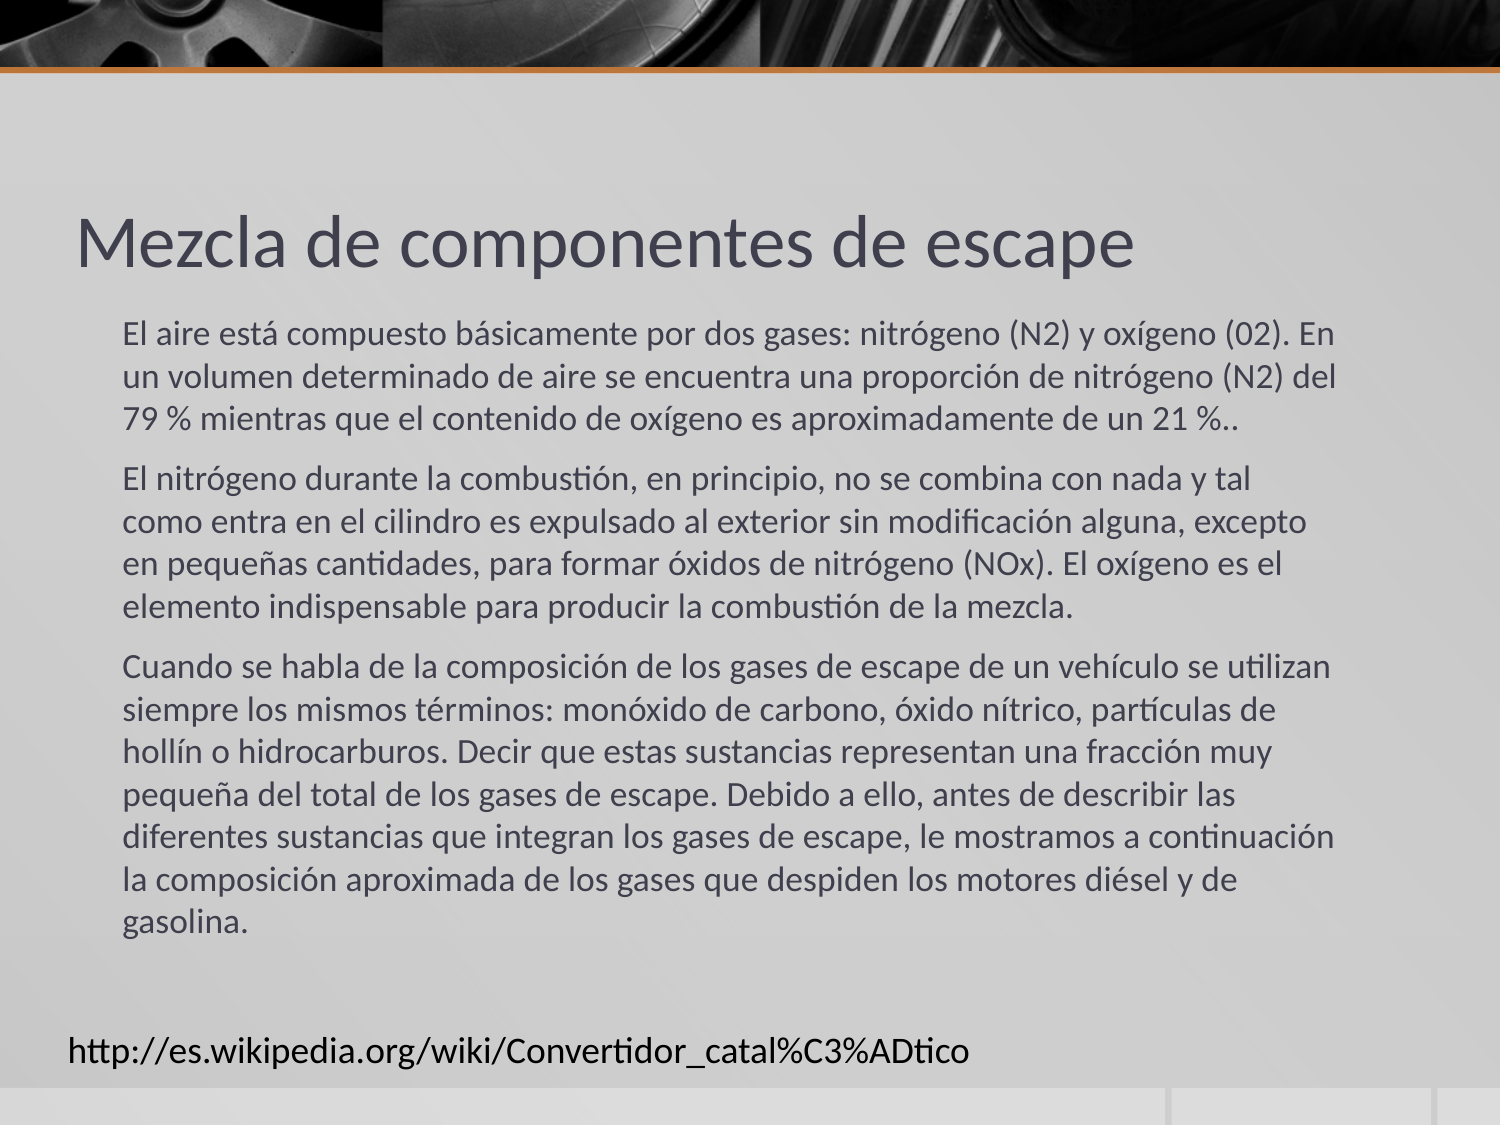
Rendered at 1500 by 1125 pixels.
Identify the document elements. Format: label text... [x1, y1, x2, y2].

title Mezcla de componentes de escape [75, 162, 1425, 313]
list El aire está compuesto básicamente por dos gases: nitrógeno (N2) y oxígeno (02). En un volumen determinado de aire se encuentra una proporción de nitrógeno (N2) del 79 % mientras que el contenido de oxígeno es aproximadamente de un 21 %.. El nitrógeno durante la combustión, en principio, no se combina con nada y tal como entra en el cilindro es expulsado al exterior sin modificación alguna, excepto en pequeñas cantidades, para formar óxidos de nitrógeno (NOx). El oxígeno es el elemento indispensable para producir la combustión de la mezcla. Cuando se habla de la composición de los gases de escape de un vehículo se utilizan siempre los mismos términos: monóxido de carbono, óxido nítrico, partículas de hollín o hidrocarburos. Decir que estas sustancias representan una fracción muy pequeña del total de los gases de escape. Debido a ello, antes de describir las diferentes sustancias que integran los gases de escape, le mostramos a continuación la composición aproximada de los gases que despiden los motores diésel y de gasolina. [112, 302, 1341, 976]
picture [0, 0, 1500, 67]
text_box http://es.wikipedia.org/wiki/Convertidor_catal%C3%ADtico [53, 1018, 1258, 1079]
